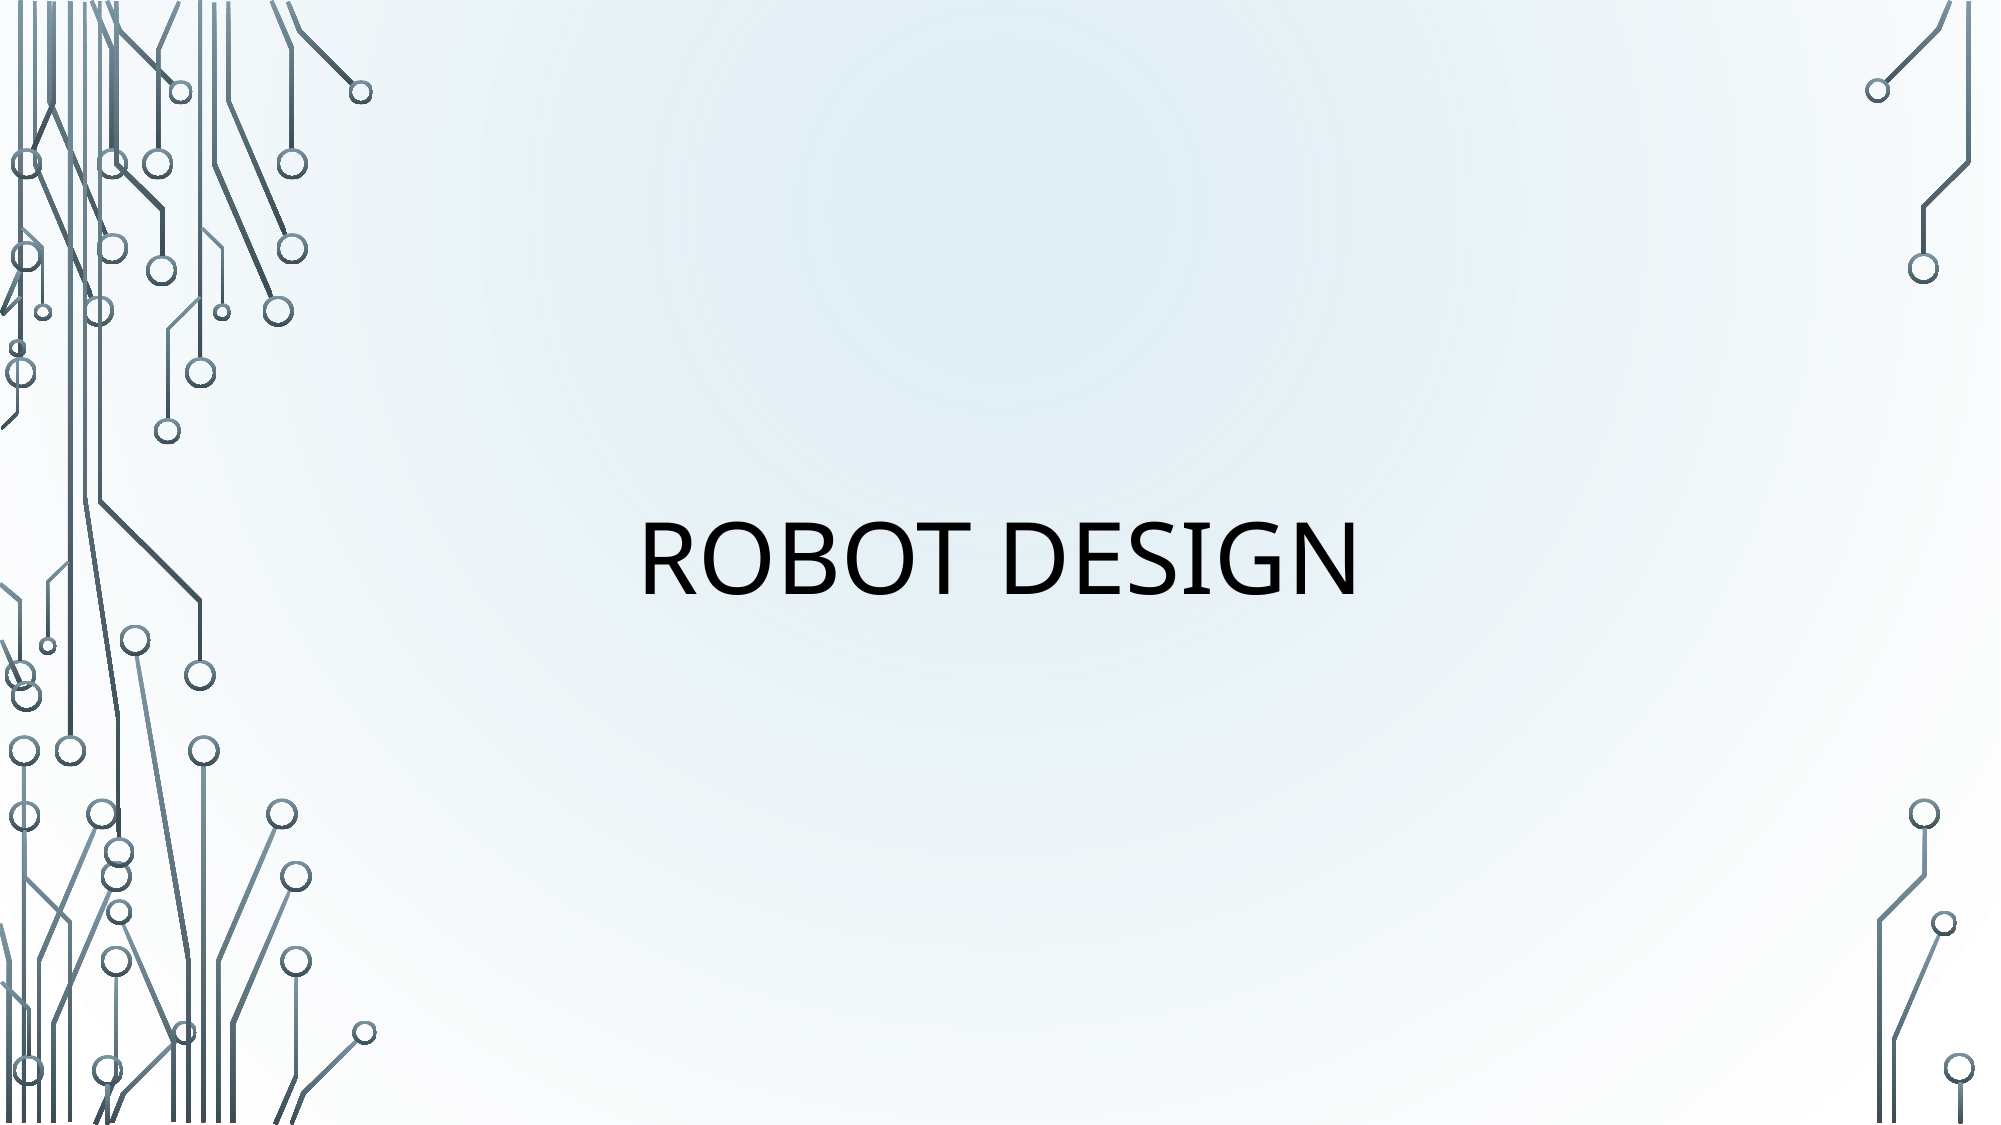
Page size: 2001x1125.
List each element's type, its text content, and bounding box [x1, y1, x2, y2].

title Robot Design [278, 366, 1722, 759]
